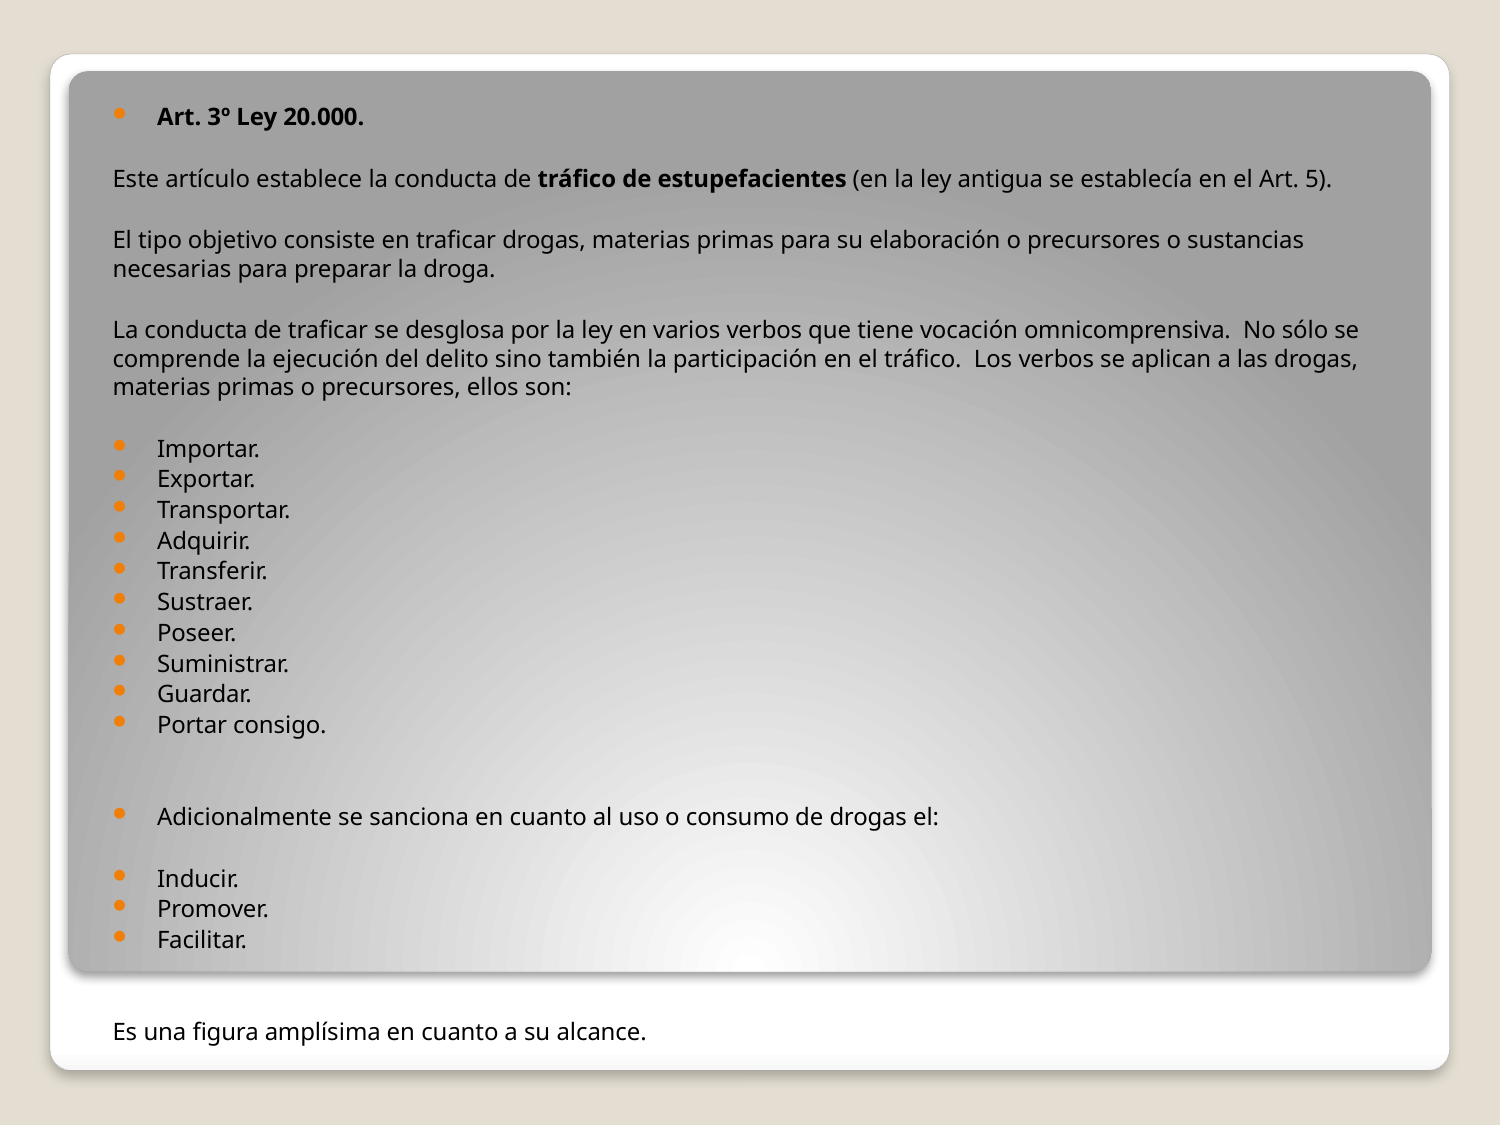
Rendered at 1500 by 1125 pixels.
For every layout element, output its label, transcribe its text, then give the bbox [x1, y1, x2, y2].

list Art. 3º Ley 20.000. Este artículo establece la conducta de tráfico de estupefacientes (en la ley antigua se establecía en el Art. 5). El tipo objetivo consiste en traficar drogas, materias primas para su elaboración o precursores o sustancias necesarias para preparar la droga. La conducta de traficar se desglosa por la ley en varios verbos que tiene vocación omnicomprensiva. No sólo se comprende la ejecución del delito sino también la participación en el tráfico. Los verbos se aplican a las drogas, materias primas o precursores, ellos son: Importar. Exportar. Transportar. Adquirir. Transferir. Sustraer. Poseer. Suministrar. Guardar. Portar consigo. Adicionalmente se sanciona en cuanto al uso o consumo de drogas el: Inducir. Promover. Facilitar. Es una figura amplísima en cuanto a su alcance. [82, 86, 1425, 1071]
